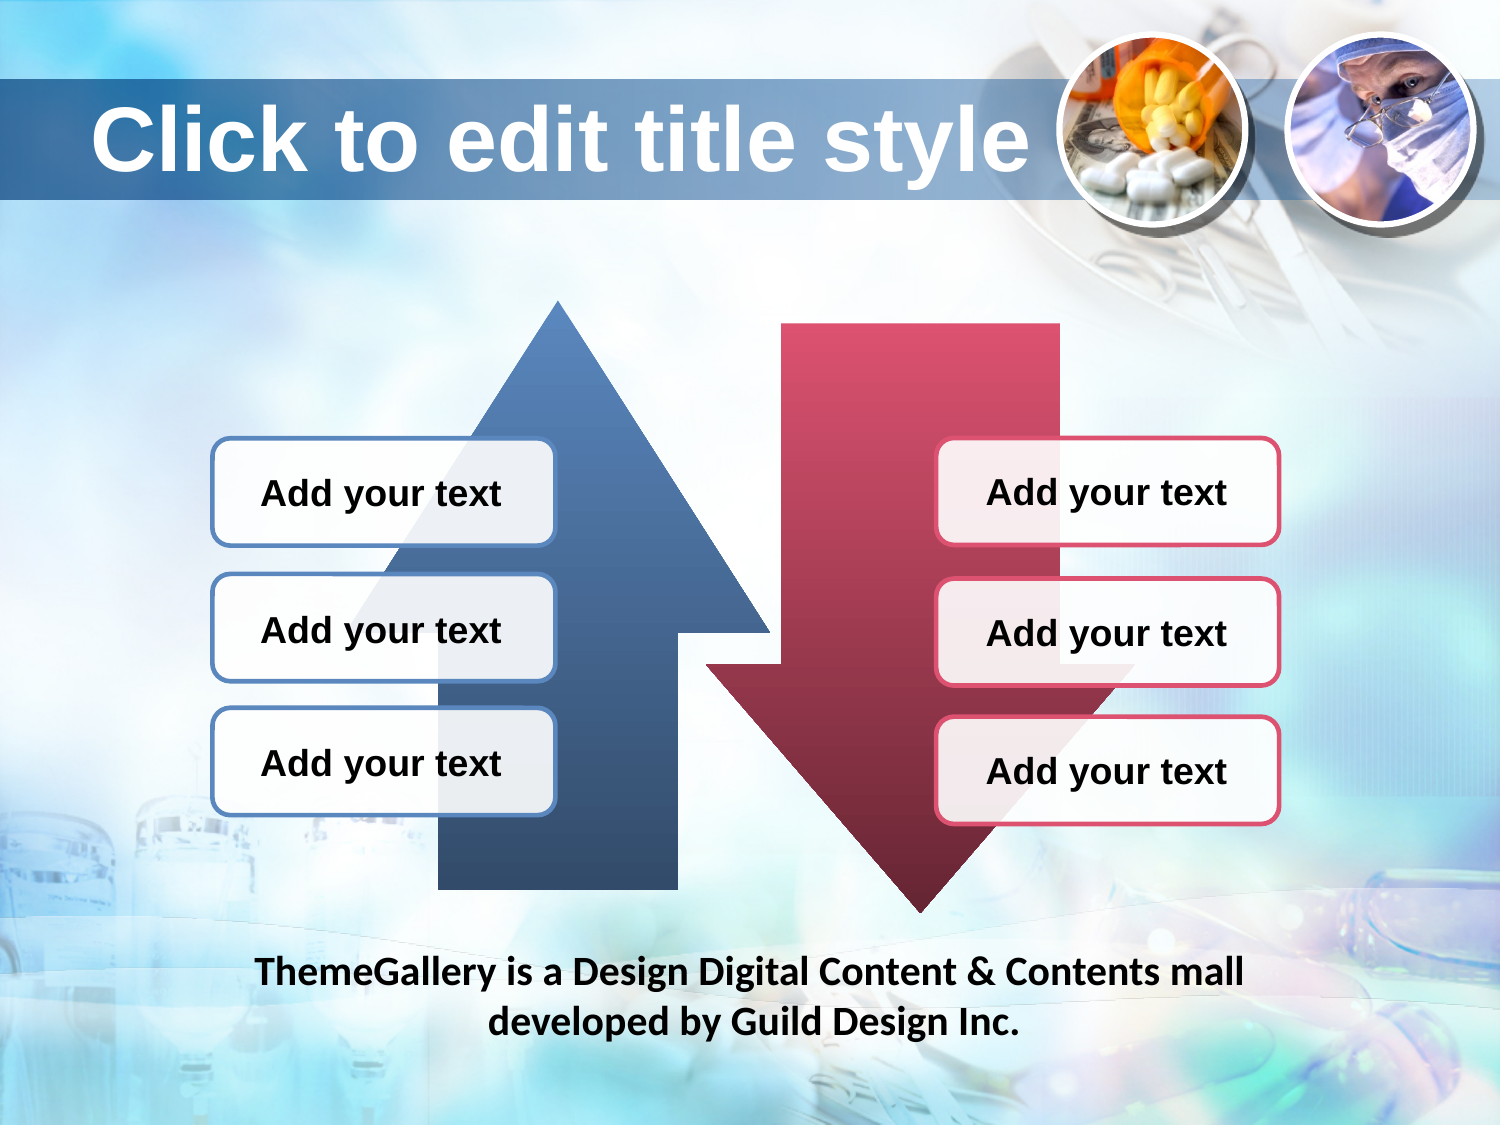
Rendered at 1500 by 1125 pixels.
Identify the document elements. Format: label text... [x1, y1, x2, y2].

text_box [936, 578, 1280, 686]
text_box Add your text [943, 601, 1270, 662]
text_box [212, 438, 556, 546]
text_box [212, 573, 556, 682]
text_box Add your text [943, 460, 1270, 521]
text_box [212, 707, 556, 816]
text_box Add your text [218, 598, 544, 659]
text_box Add your text [218, 461, 544, 522]
text_box ThemeGallery is a Design Digital Content & Contents mall developed by Guild Design Inc. [236, 925, 1273, 1063]
text_box [936, 716, 1280, 824]
title Click to edit title style [74, 40, 1051, 229]
text_box [383, 300, 771, 891]
text_box Add your text [218, 731, 544, 792]
picture [0, 0, 1500, 1125]
text_box Add your text [943, 739, 1270, 800]
text_box [706, 323, 1117, 913]
text_box [936, 437, 1280, 545]
